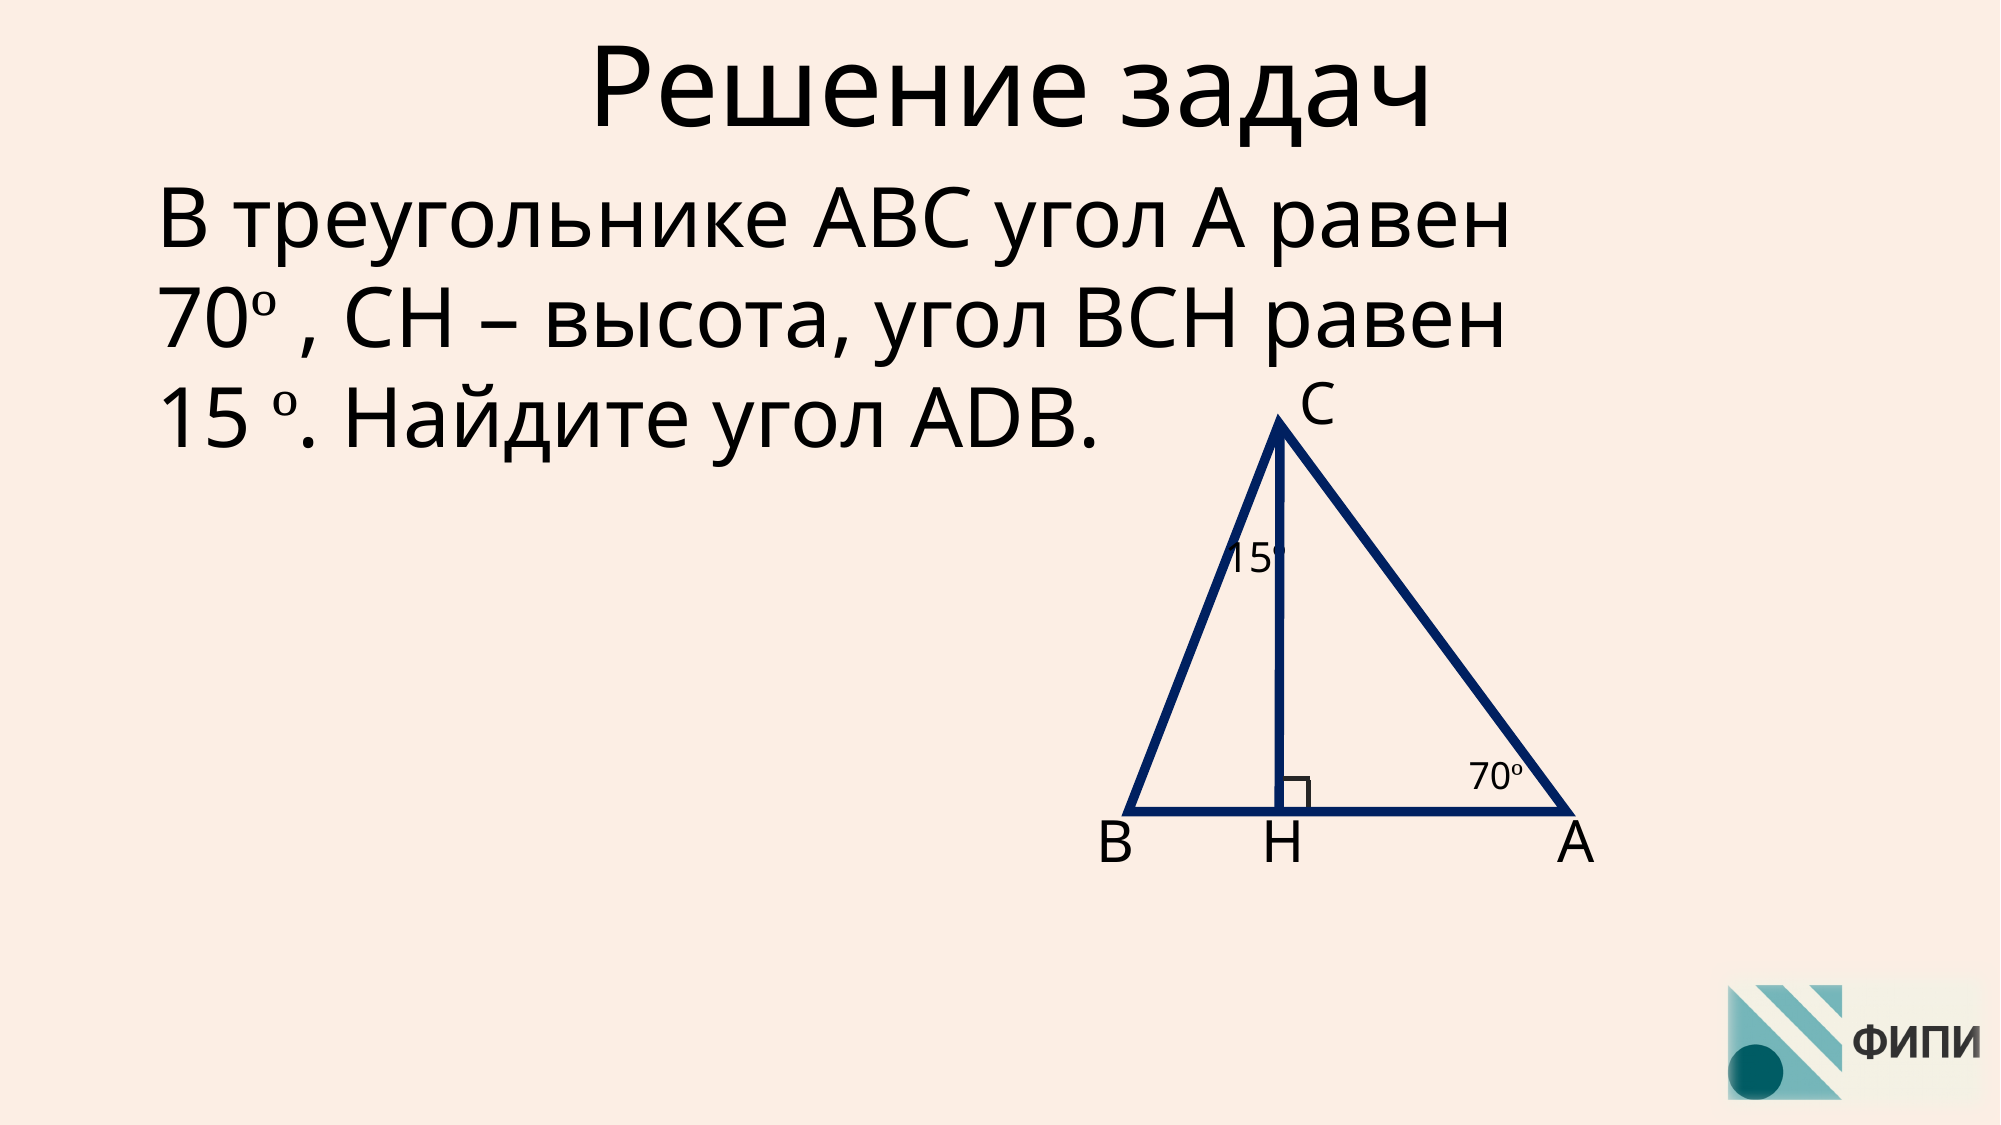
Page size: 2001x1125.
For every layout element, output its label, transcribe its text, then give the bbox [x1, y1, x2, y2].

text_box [1086, 358, 1607, 883]
text_box В треугольнике ABC угол A равен 70º , CH – высота, угол BCH равен 15 º. Найдите угол ADB. [141, 156, 1602, 472]
picture [1708, 959, 2000, 1124]
title Решение задач [149, 13, 1875, 168]
